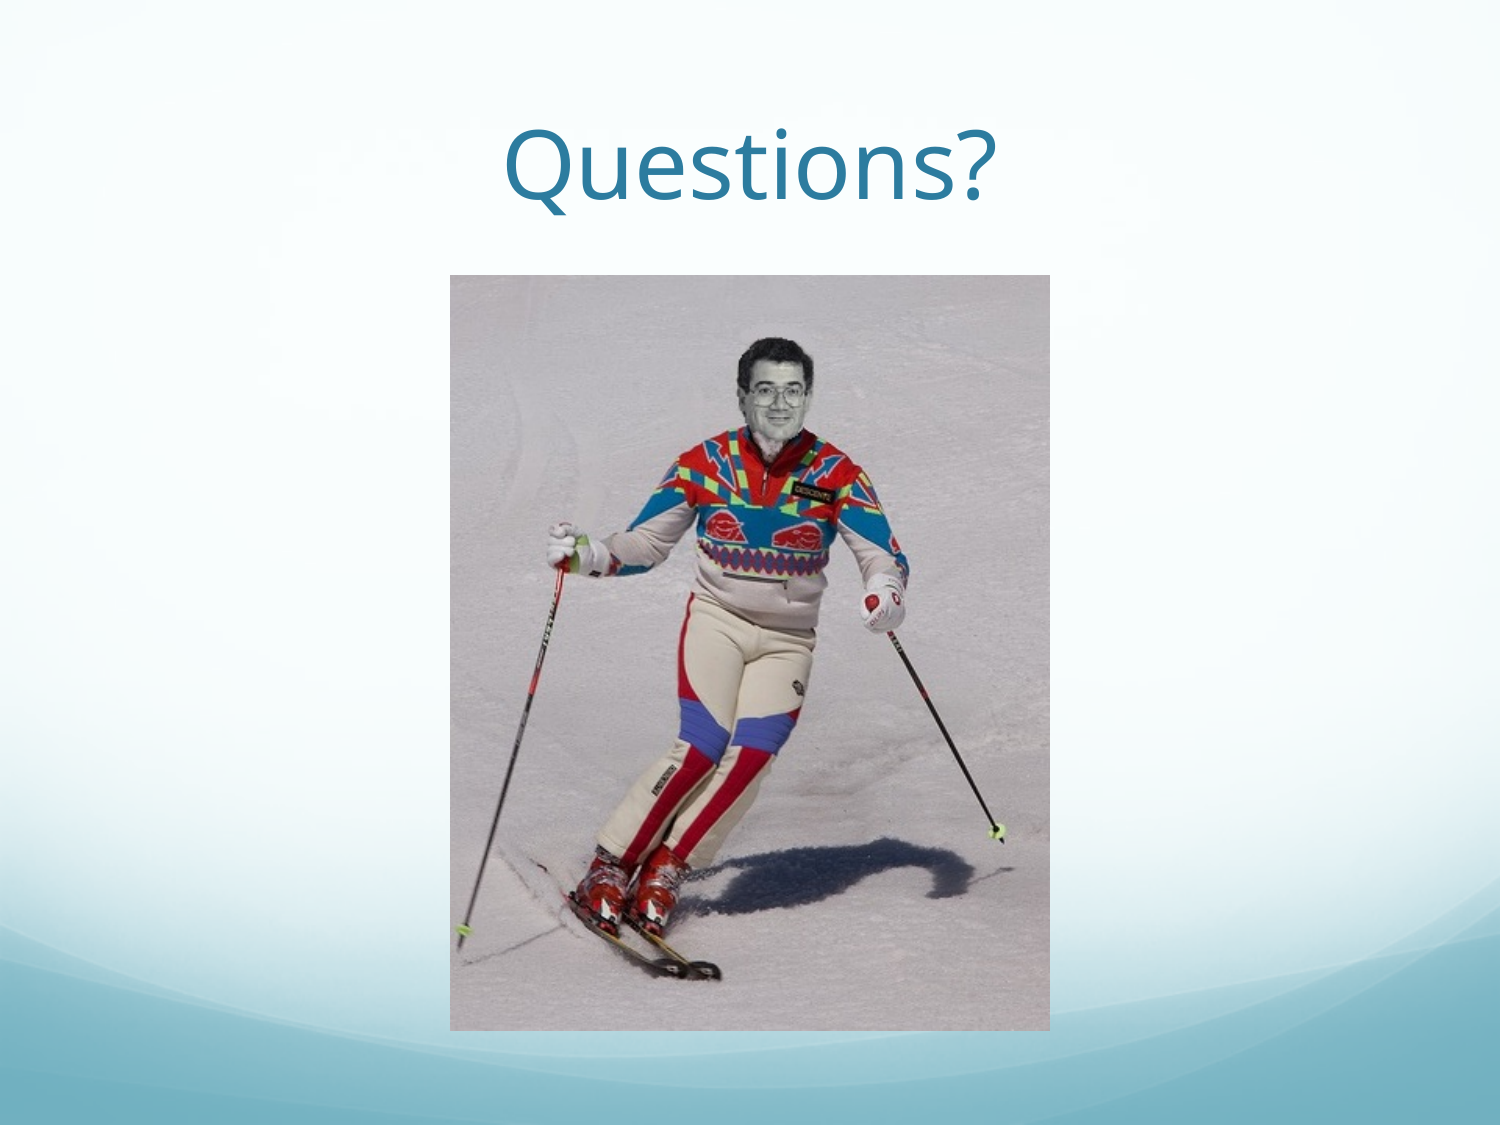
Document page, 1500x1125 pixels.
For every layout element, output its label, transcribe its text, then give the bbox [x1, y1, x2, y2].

picture [449, 275, 1051, 1031]
title Questions? [90, 6, 1410, 227]
